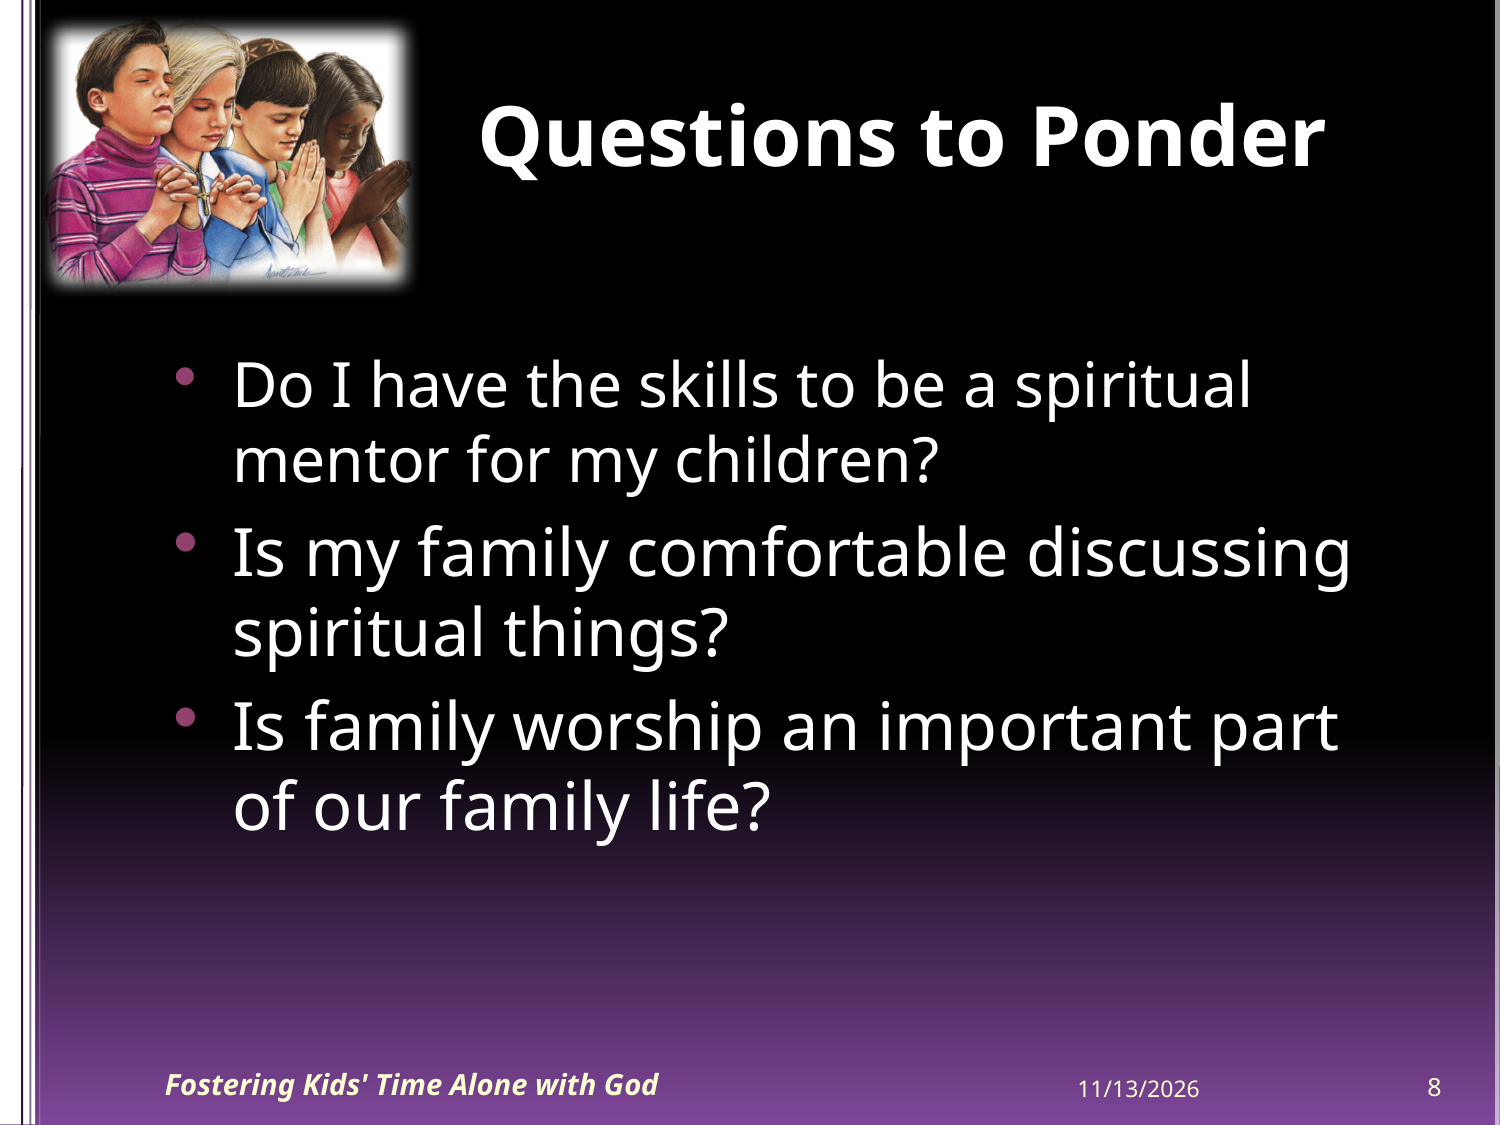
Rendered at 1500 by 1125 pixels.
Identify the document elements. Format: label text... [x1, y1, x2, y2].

title Questions to Ponder [462, 37, 1450, 229]
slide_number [1063, 1053, 1412, 1114]
list Do I have the skills to be a spiritual mentor for my children? Is my family comfortable discussing spiritual things? Is family worship an important part of our family life? [150, 337, 1425, 1053]
picture [48, 23, 411, 289]
footer Fostering Kids' Time Alone with God [150, 1053, 1063, 1114]
slide_number 8 [1412, 1053, 1488, 1114]
